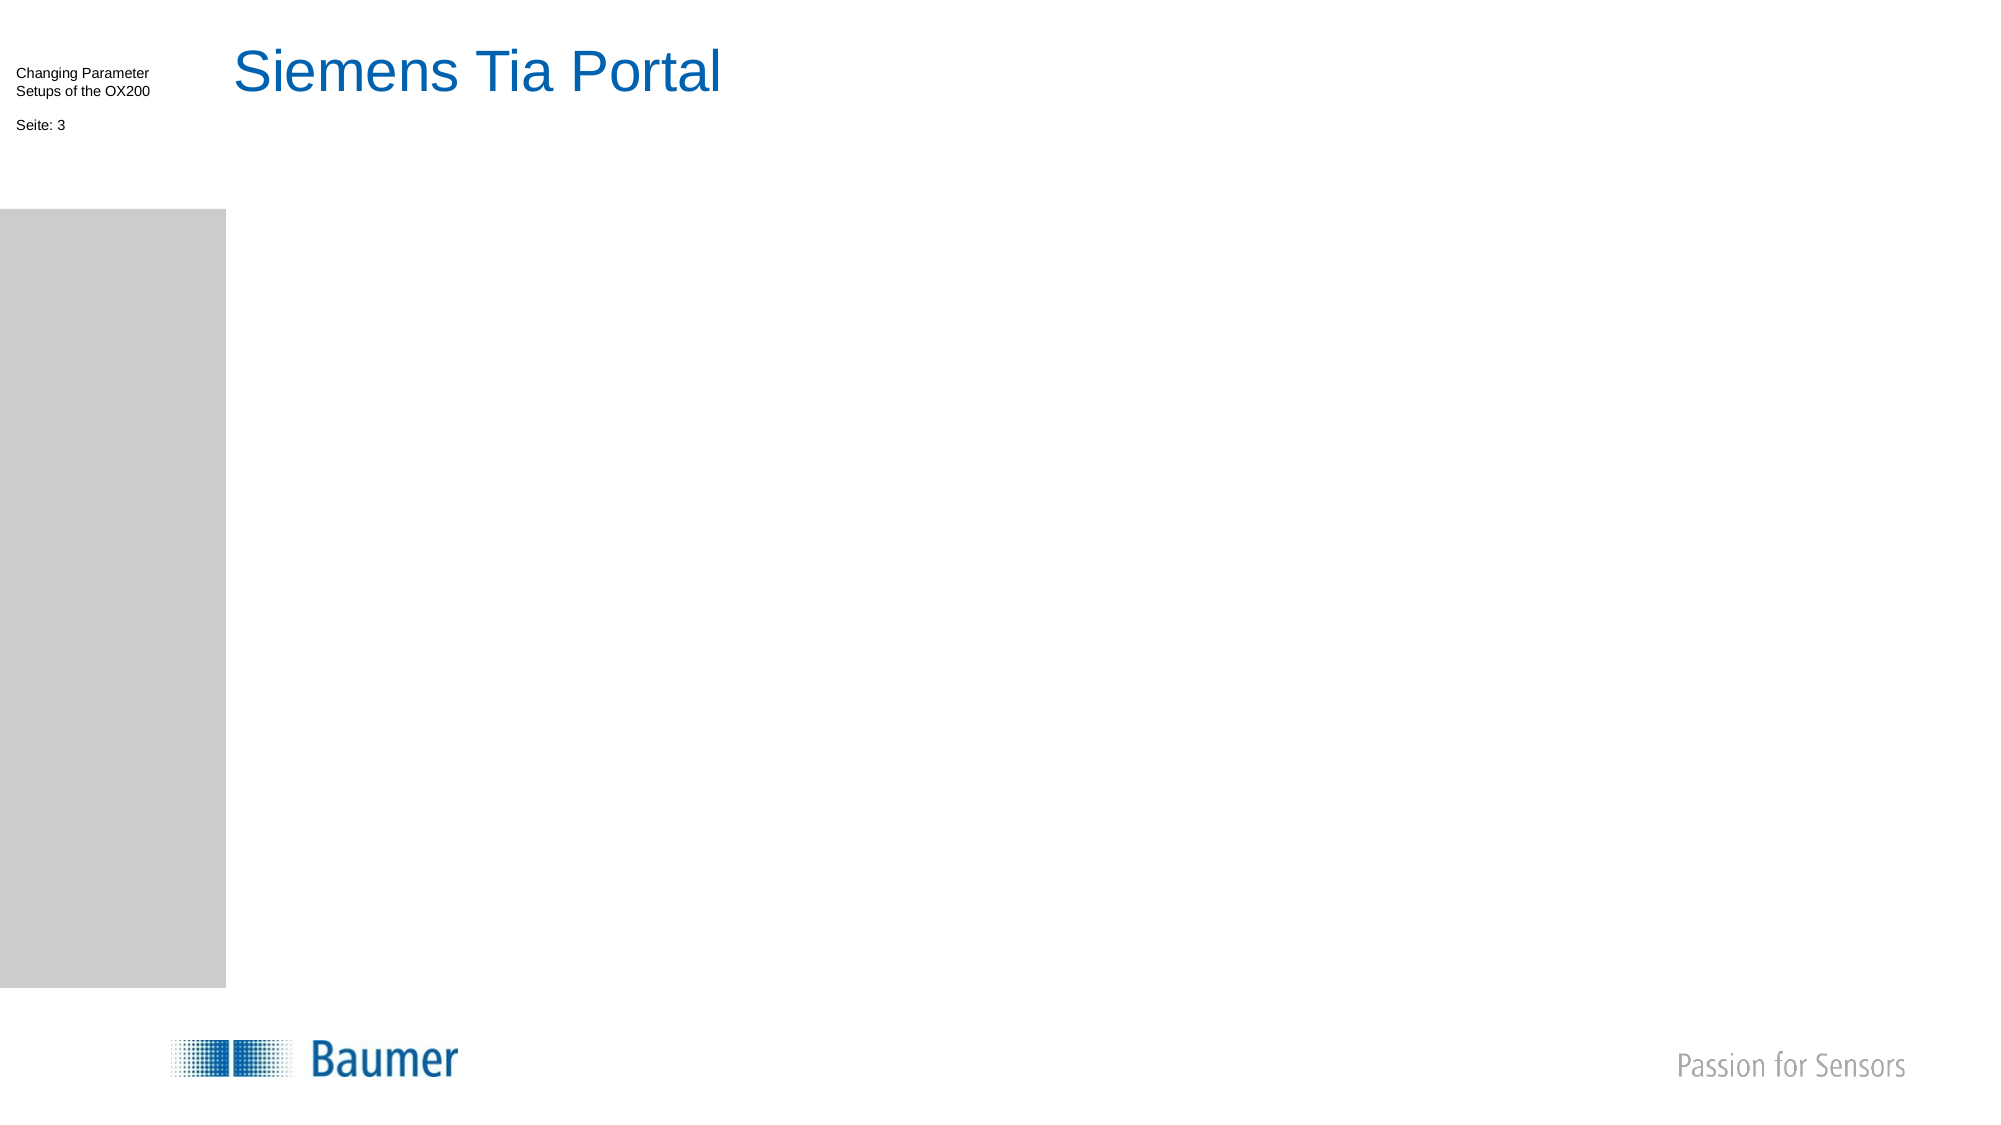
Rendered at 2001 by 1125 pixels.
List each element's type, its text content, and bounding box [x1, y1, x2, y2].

picture [1679, 1051, 1905, 1077]
slide_number Changing Parameter Setups of the OX200 [16, 64, 198, 77]
picture [171, 1040, 458, 1077]
title Siemens Tia Portal [233, 38, 1904, 185]
slide_number Seite: 3 [16, 118, 198, 131]
